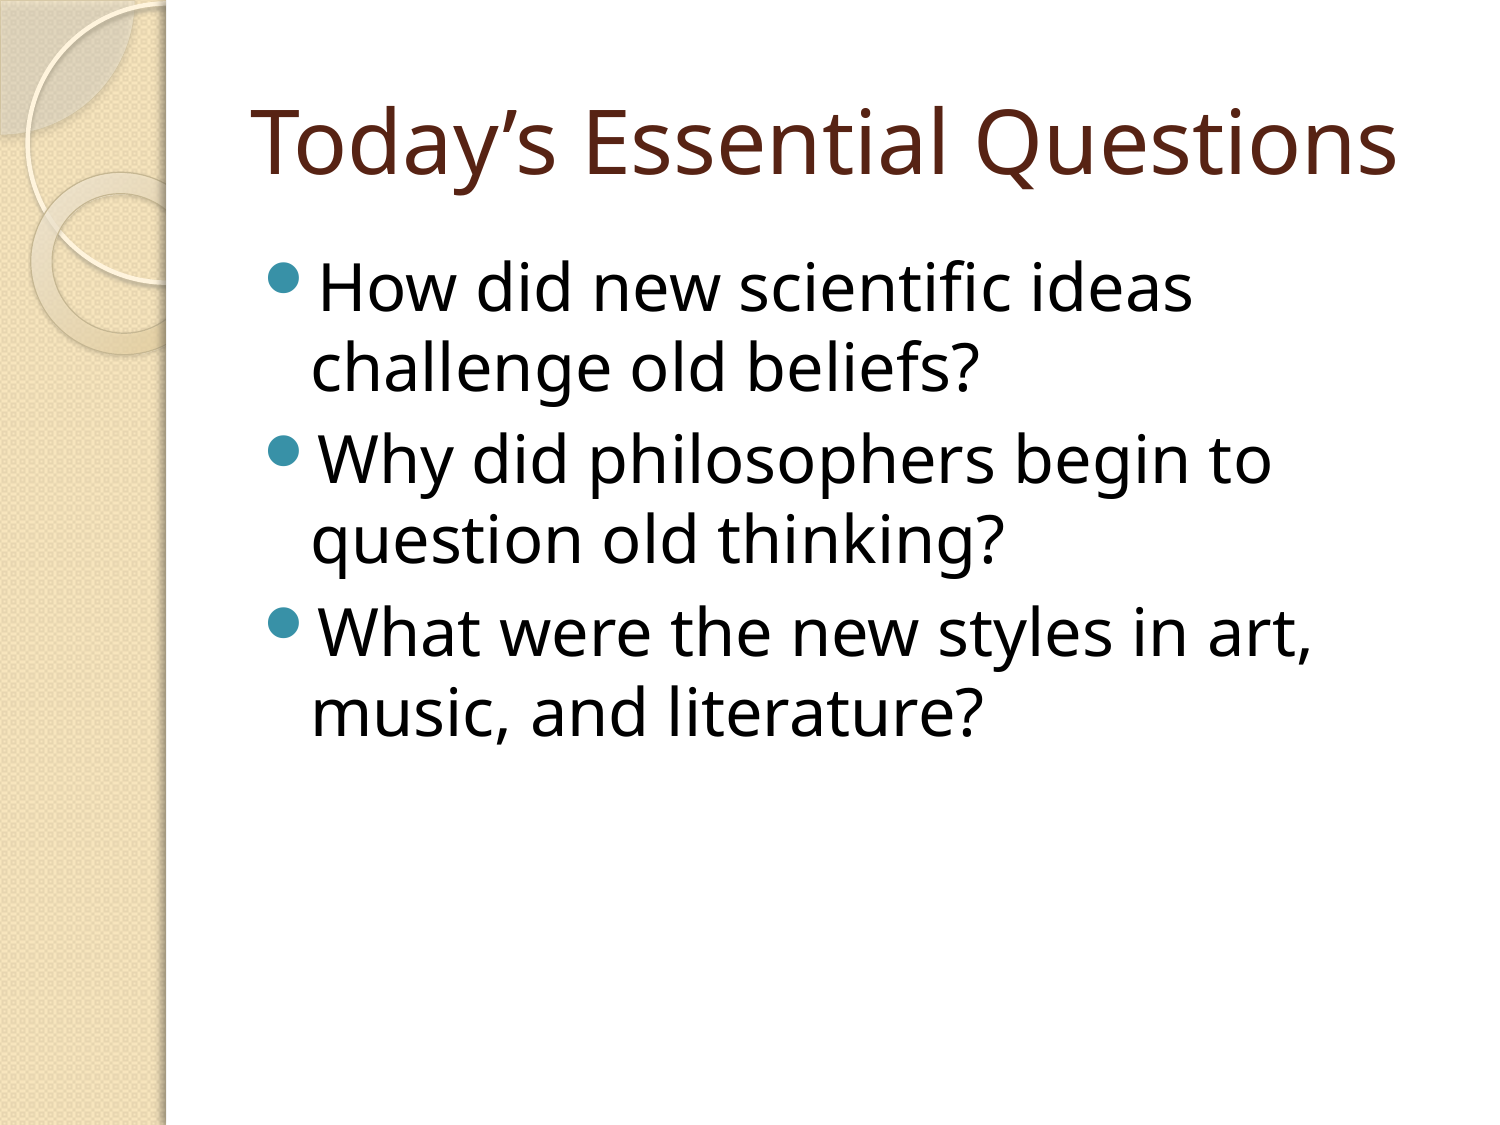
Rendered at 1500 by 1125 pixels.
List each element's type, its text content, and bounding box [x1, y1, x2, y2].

title Today’s Essential Questions [235, 45, 1466, 233]
list How did new scientific ideas challenge old beliefs? Why did philosophers begin to question old thinking? What were the new styles in art, music, and literature? [235, 237, 1466, 1025]
